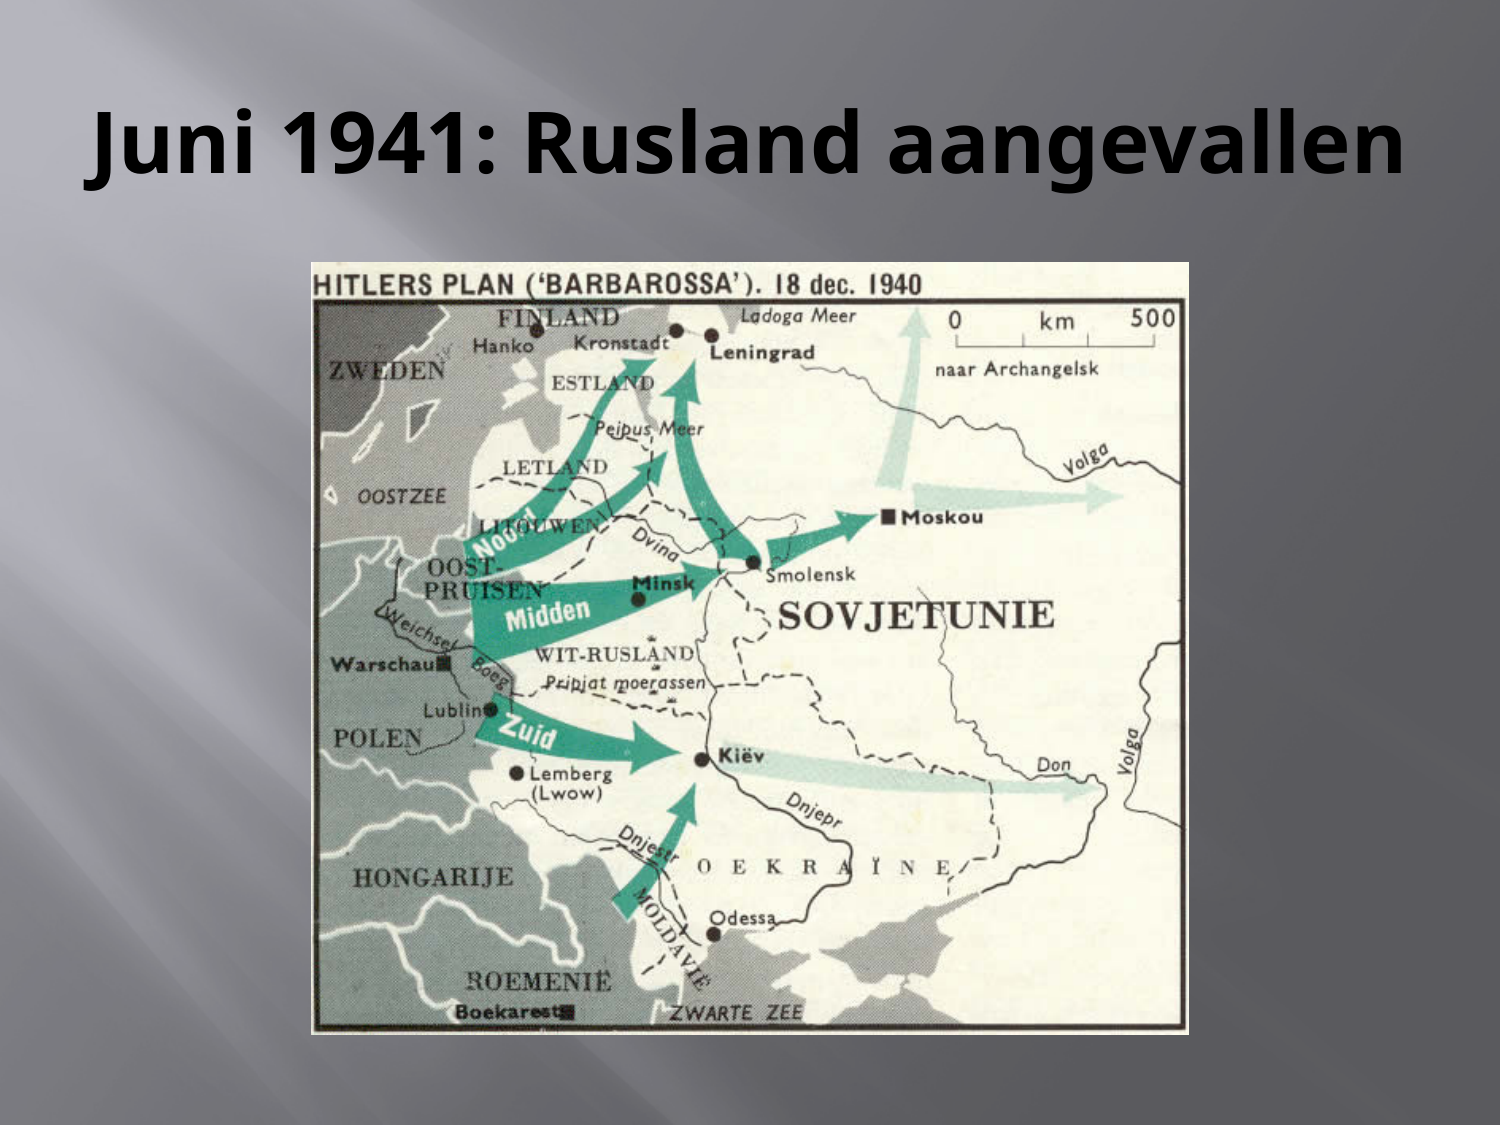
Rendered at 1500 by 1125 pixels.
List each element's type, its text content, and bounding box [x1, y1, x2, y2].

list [311, 262, 1189, 1036]
title Juni 1941: Rusland aangevallen [75, 45, 1425, 233]
